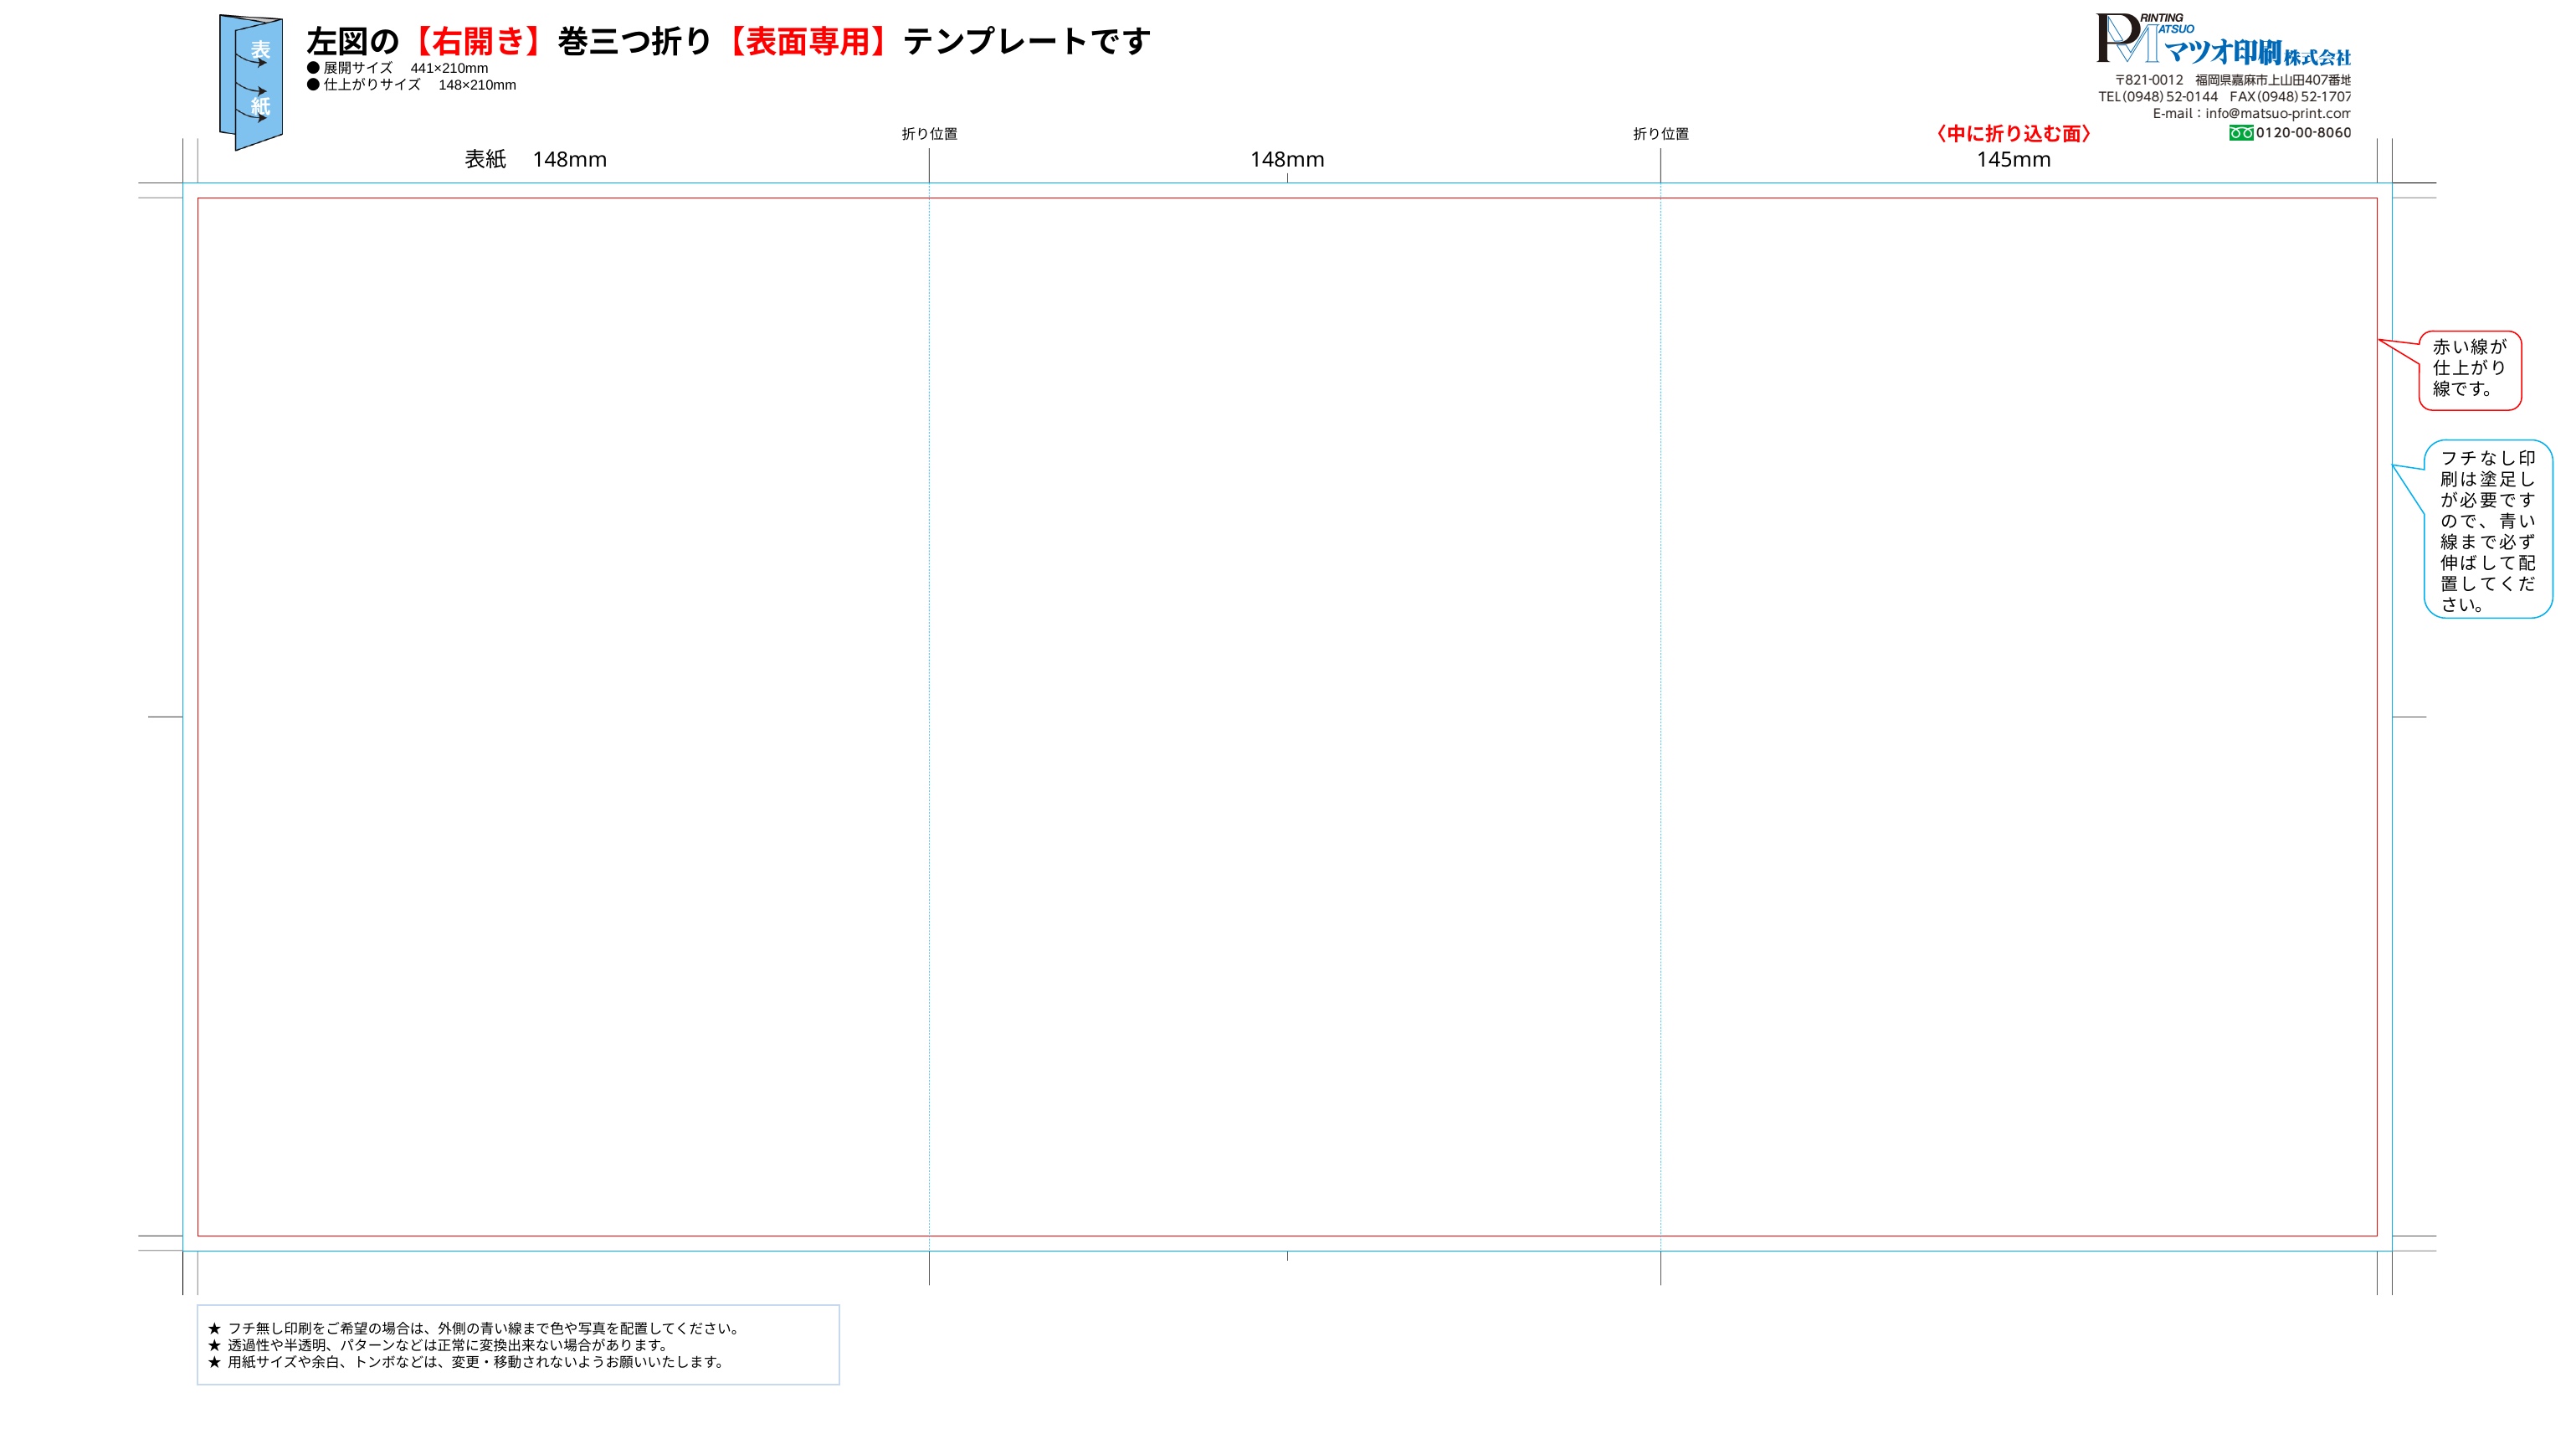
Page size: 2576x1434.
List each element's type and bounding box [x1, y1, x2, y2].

picture [219, 14, 283, 152]
